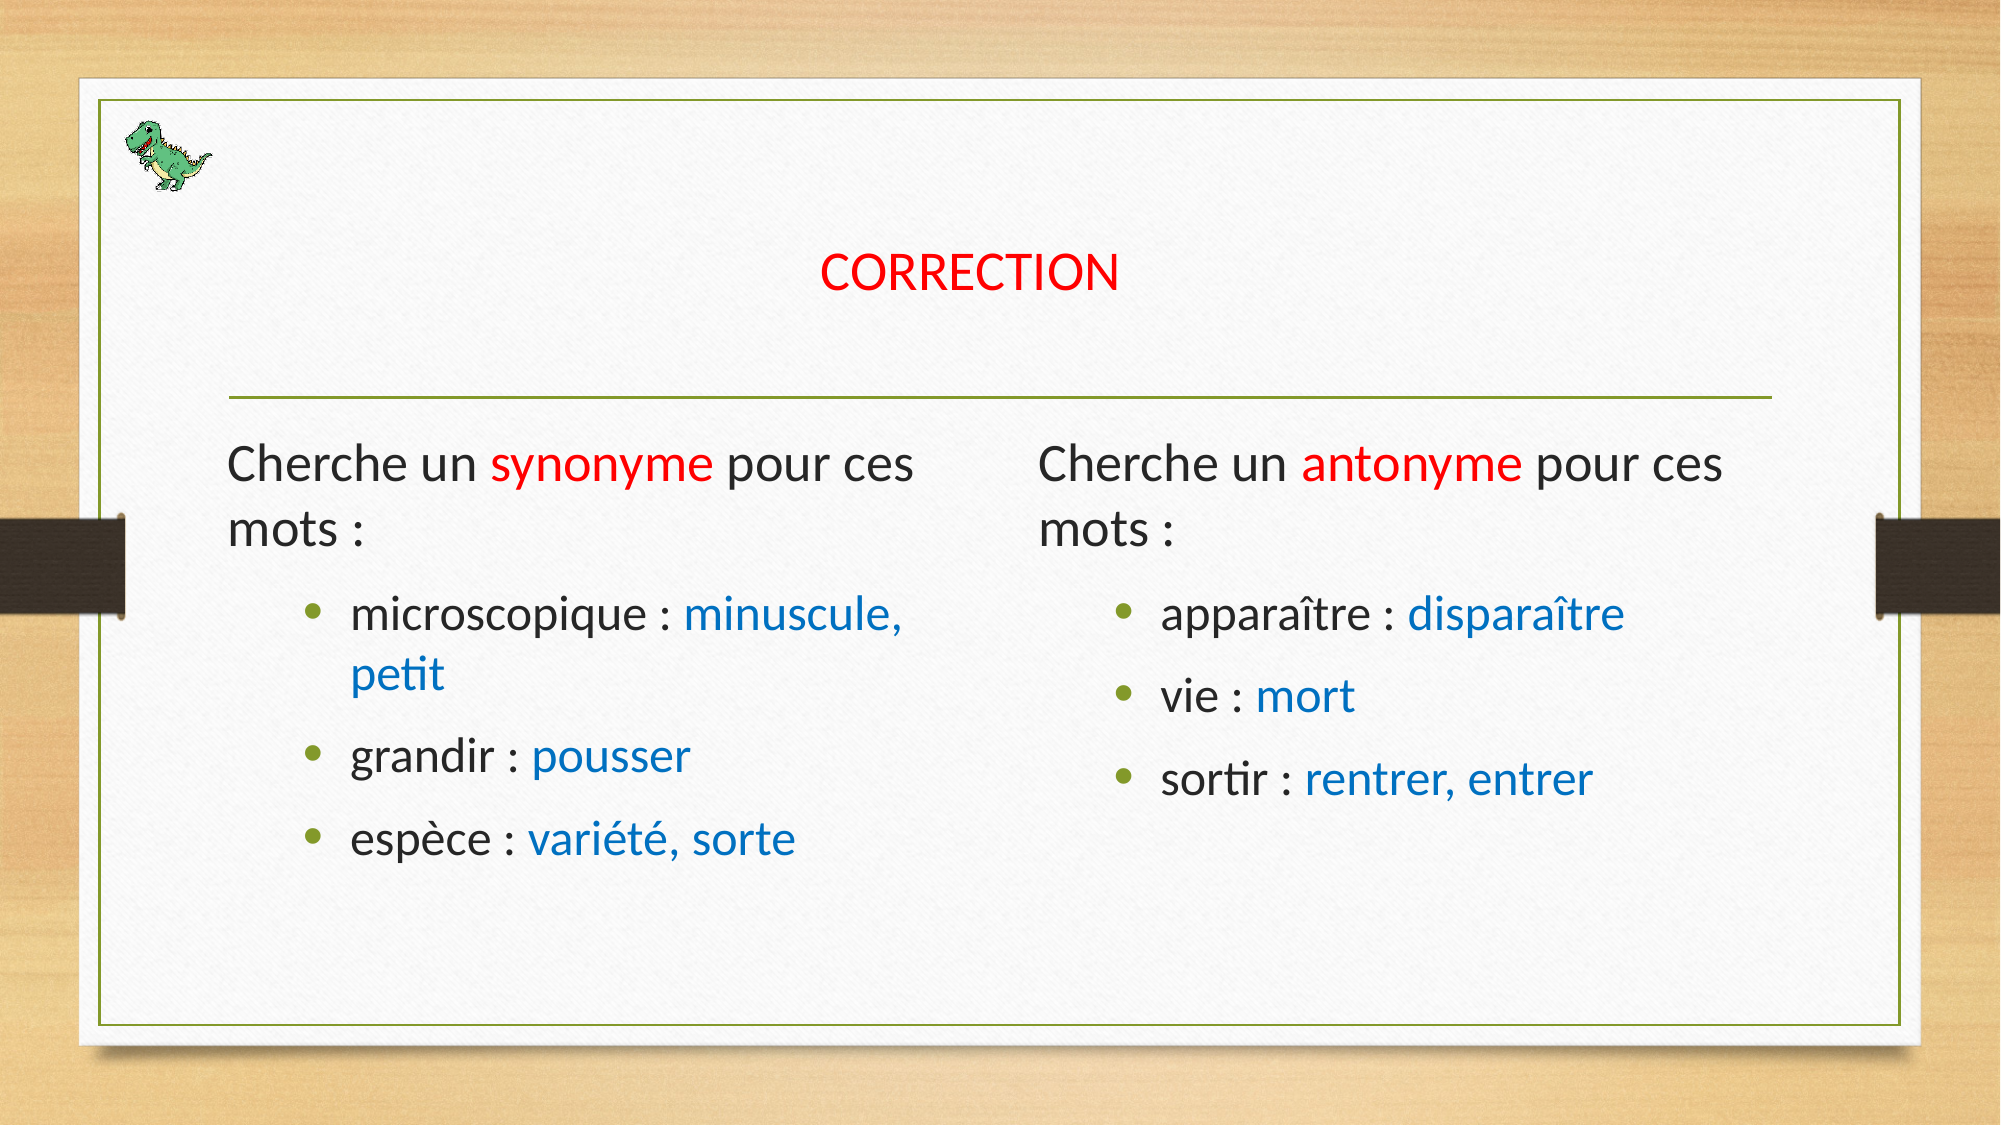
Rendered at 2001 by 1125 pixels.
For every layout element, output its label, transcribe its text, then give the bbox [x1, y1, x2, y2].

text_box Cherche un synonyme pour ces mots : microscopique : minuscule, petit grandir : pousser espèce : variété, sorte [213, 419, 977, 992]
list Cherche un antonyme pour ces mots : apparaître : disparaître vie : mort sortir : rentrer, entrer [1023, 420, 1848, 1037]
picture [0, 0, 2001, 1125]
title CORRECTION [154, 161, 1788, 375]
